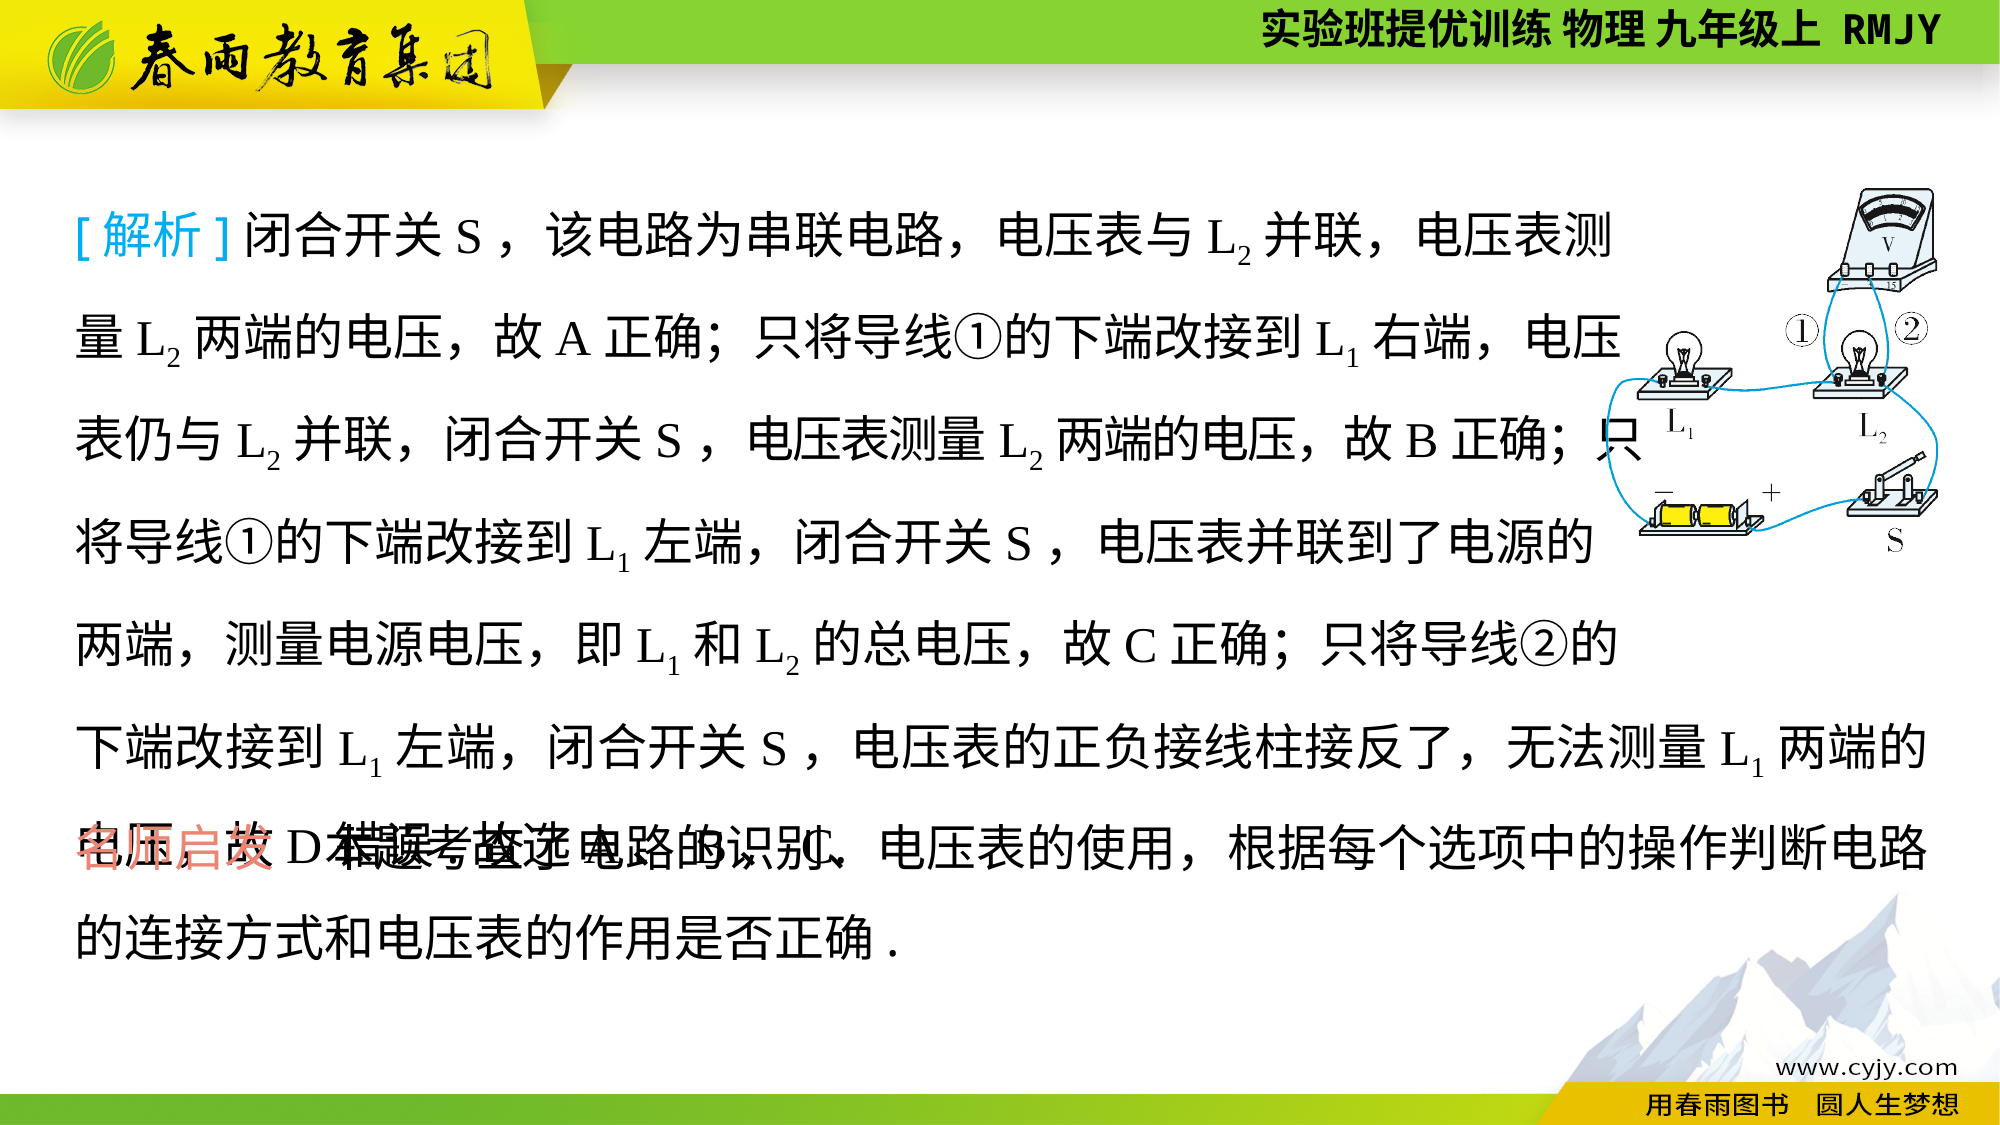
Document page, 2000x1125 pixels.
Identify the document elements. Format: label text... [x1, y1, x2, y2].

picture [0, 0, 2000, 1125]
text_box 名师启发 本题考查了电路的识别、电压表的使用，根据每个选项中的操作判断电路的连接方式和电压表的作用是否正确. [59, 778, 1944, 974]
list [解析]闭合开关S，该电路为串联电路，电压表与L2并联，电压表测 量L2两端的电压，故A正确；只将导线①的下端改接到L1右端，电压 表仍与L2并联，闭合开关S，电压表测量L2两端的电压，故B正确；只 将导线①的下端改接到L1左端，闭合开关S，电压表并联到了电源的 两端，测量电源电压，即L1和L2的总电压，故C正确；只将导线②的 下端改接到L1左端，闭合开关S，电压表的正负接线柱接反了，无法测量L1两端的电压，故D错误.故选A、B、C. [59, 161, 1944, 778]
